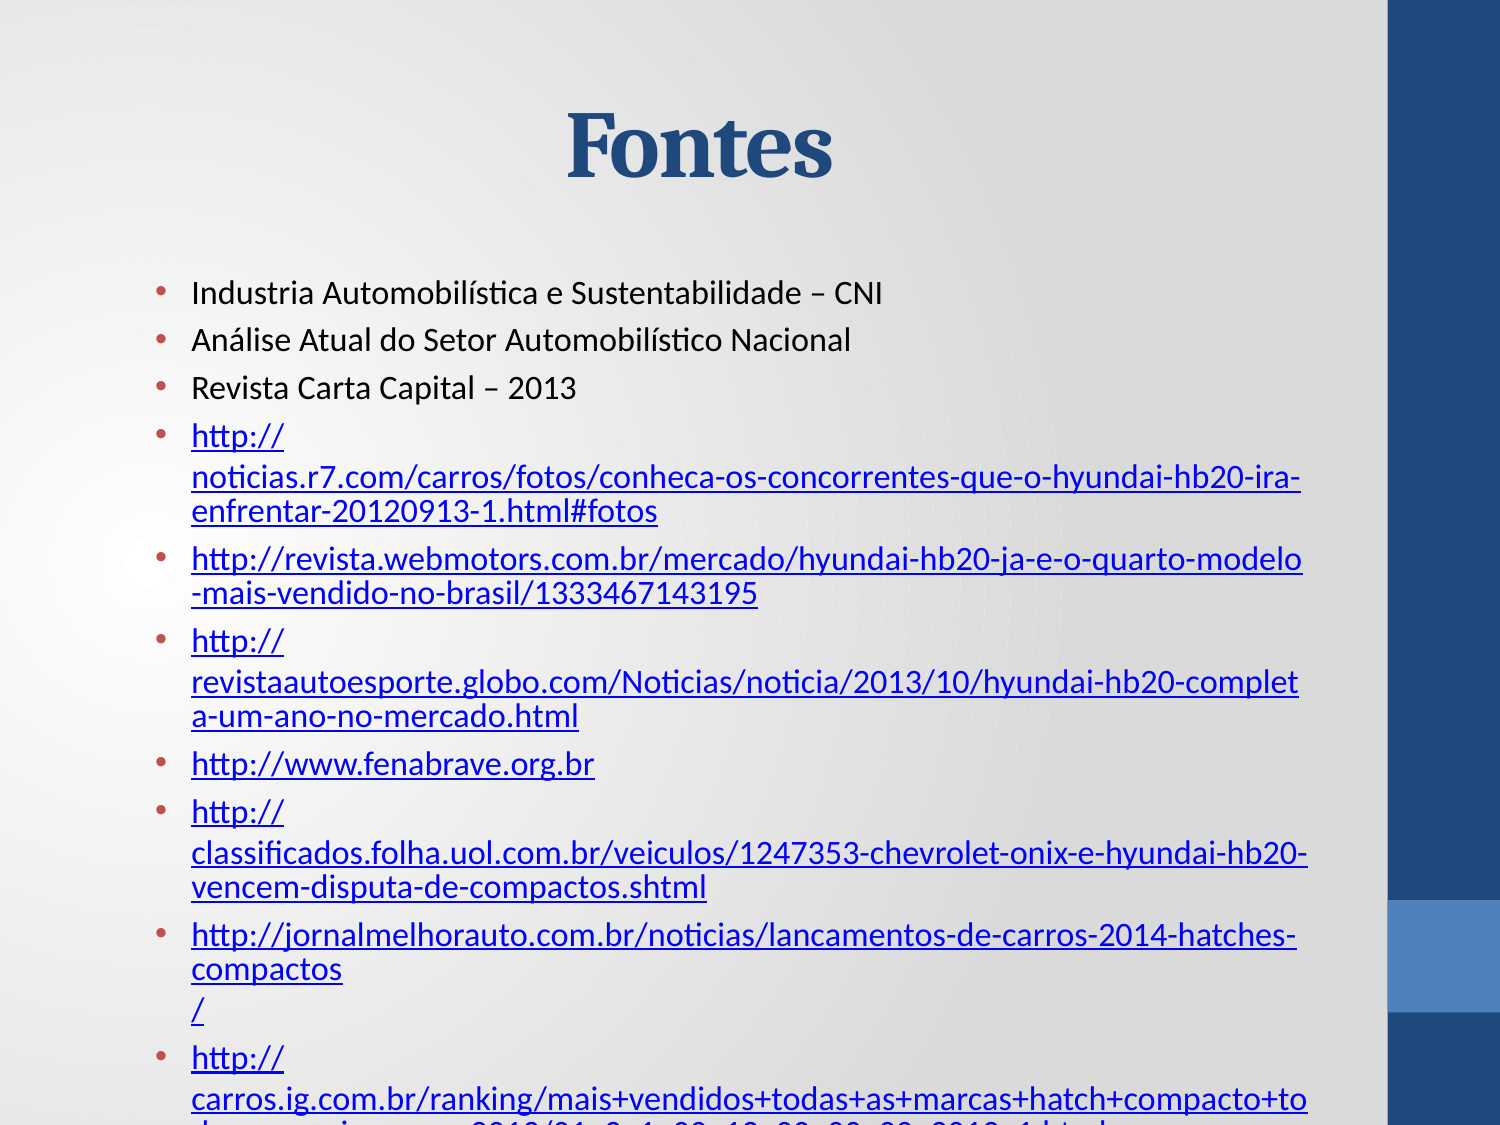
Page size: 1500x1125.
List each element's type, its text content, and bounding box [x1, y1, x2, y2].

list Industria Automobilística e Sustentabilidade – CNI Análise Atual do Setor Automobilístico Nacional Revista Carta Capital – 2013 http://noticias.r7.com/carros/fotos/conheca-os-concorrentes-que-o-hyundai-hb20-ira-enfrentar-20120913-1.html#fotos http://revista.webmotors.com.br/mercado/hyundai-hb20-ja-e-o-quarto-modelo-mais-vendido-no-brasil/1333467143195 http://revistaautoesporte.globo.com/Noticias/noticia/2013/10/hyundai-hb20-completa-um-ano-no-mercado.html http://www.fenabrave.org.br http://classificados.folha.uol.com.br/veiculos/1247353-chevrolet-onix-e-hyundai-hb20-vencem-disputa-de-compactos.shtml http://jornalmelhorauto.com.br/noticias/lancamentos-de-carros-2014-hatches-compactos/ http://carros.ig.com.br/ranking/mais+vendidos+todas+as+marcas+hatch+compacto+todos+os+paises+em+2013/01_2_1_00_12_00_00_00_2013_1.html http://quatrorodas.abril.com.br/carros/comparativos/hatches-compactos-729449.shtml [75, 262, 1325, 1050]
title Fontes [75, 45, 1325, 233]
